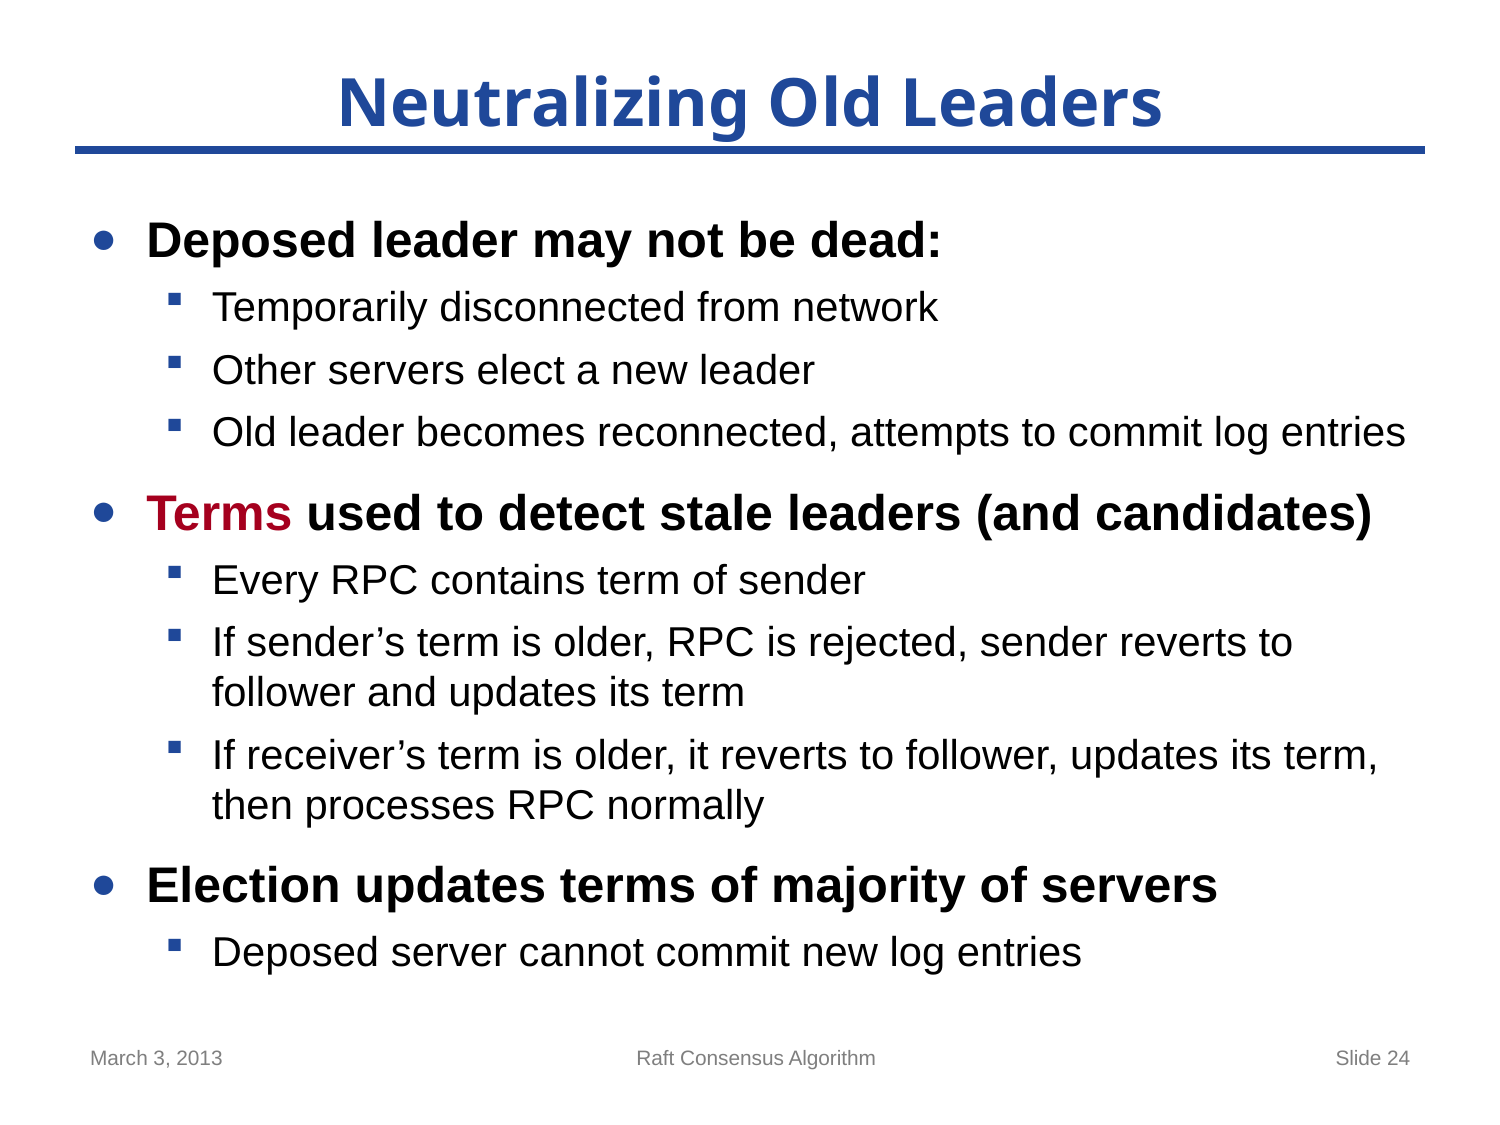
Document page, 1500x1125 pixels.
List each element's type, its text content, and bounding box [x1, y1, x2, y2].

title Neutralizing Old Leaders [75, 50, 1425, 150]
list Deposed leader may not be dead: Temporarily disconnected from network Other servers elect a new leader Old leader becomes reconnected, attempts to commit log entries Terms used to detect stale leaders (and candidates) Every RPC contains term of sender If sender’s term is older, RPC is rejected, sender reverts to follower and updates its term If receiver’s term is older, it reverts to follower, updates its term, then processes RPC normally Election updates terms of majority of servers Deposed server cannot commit new log entries [75, 200, 1425, 1005]
footer Raft Consensus Algorithm [474, 1037, 1038, 1103]
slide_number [75, 1037, 425, 1103]
slide_number Slide 24 [1074, 1037, 1425, 1103]
